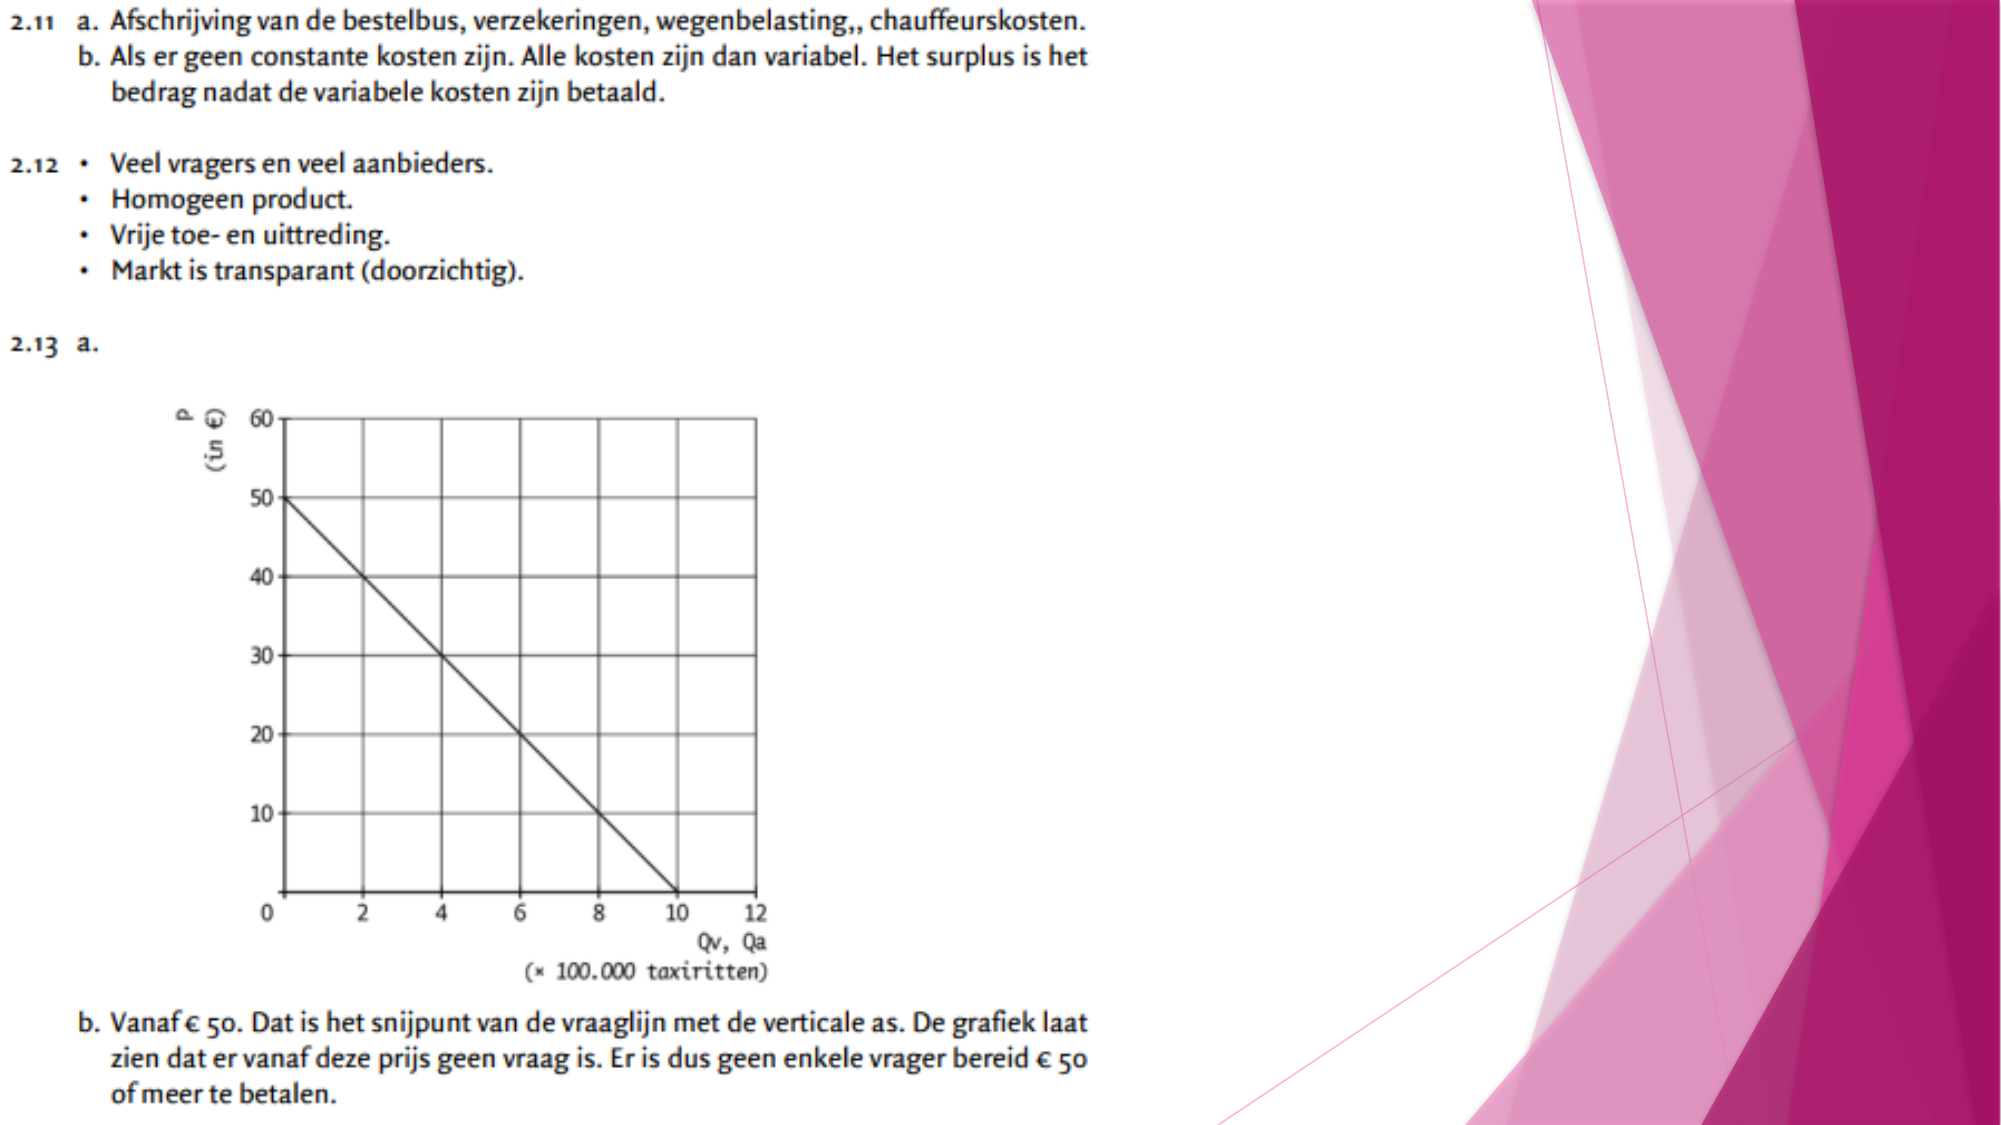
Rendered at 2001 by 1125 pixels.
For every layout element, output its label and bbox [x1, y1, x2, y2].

picture [0, 0, 1108, 1125]
